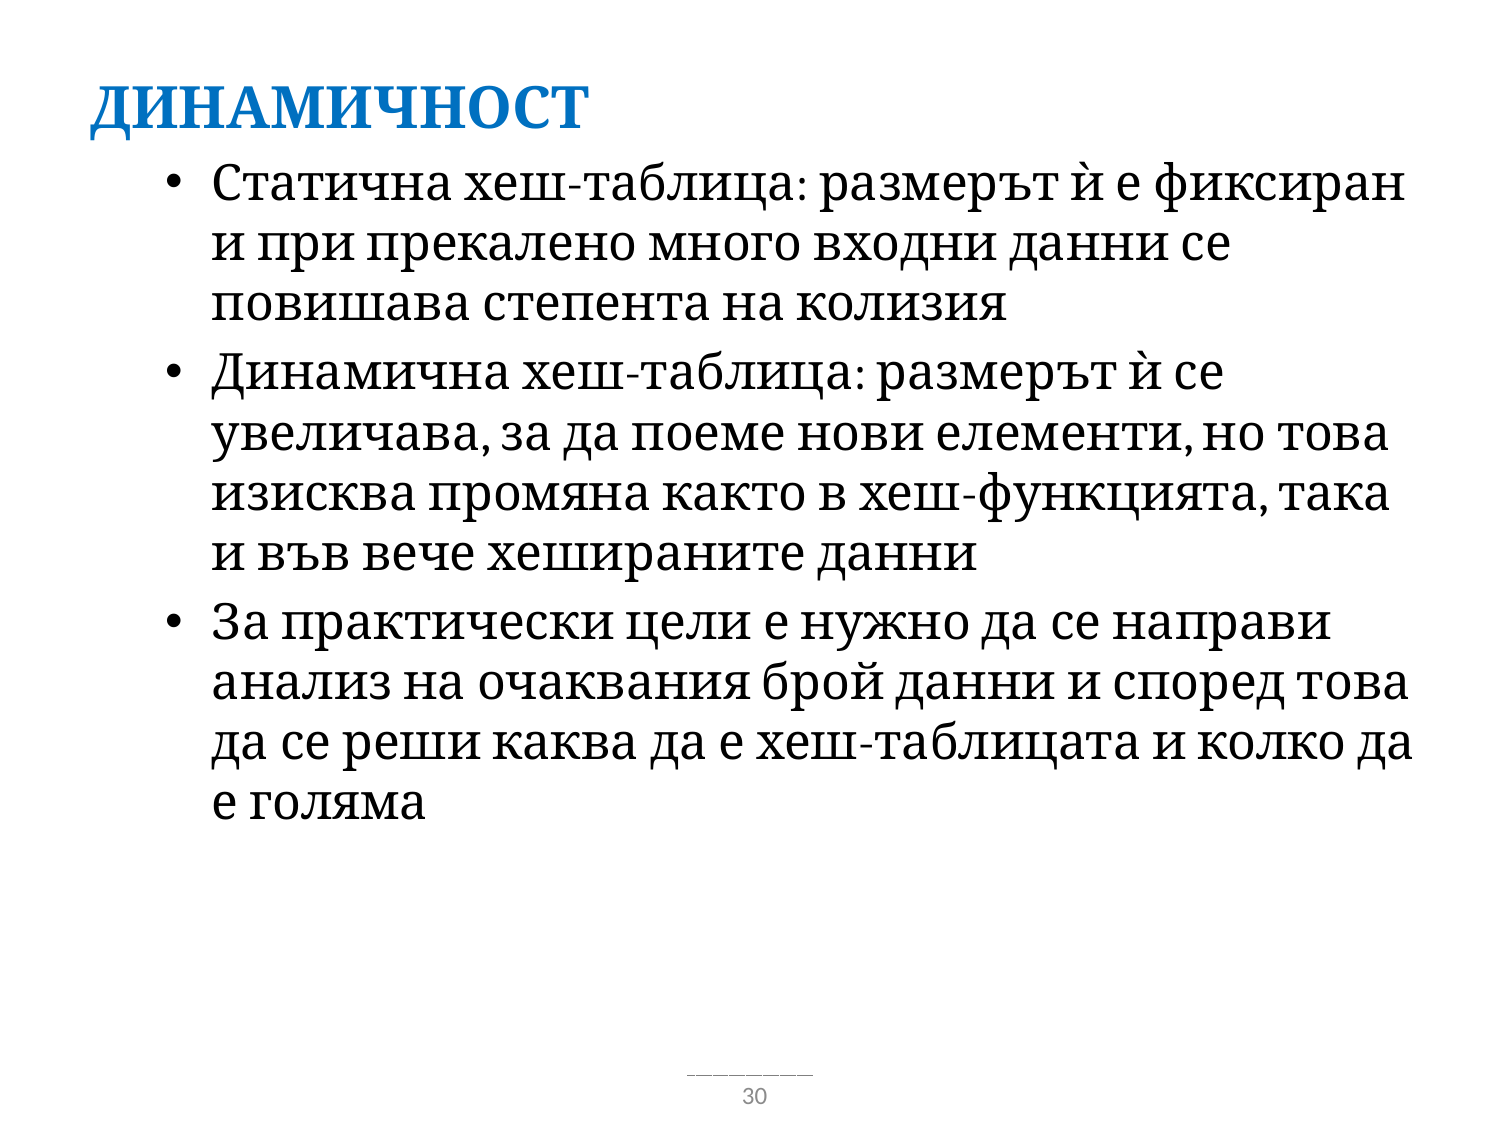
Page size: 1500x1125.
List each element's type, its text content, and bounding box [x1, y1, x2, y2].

slide_number 30 [579, 1065, 930, 1125]
list Динамичност Статична хеш-таблица: размерът ѝ е фиксиран и при прекалено много входни данни се повишава степента на колизия Динамична хеш-таблица: размерът ѝ се увеличава, за да поеме нови елементи, но това изисква промяна както в хеш-функцията, така и във вече хешираните данни За практически цели е нужно да се направи анализ на очаквания брой данни и според това да се реши каква да е хеш-таблицата и колко да е голяма [75, 62, 1450, 1063]
